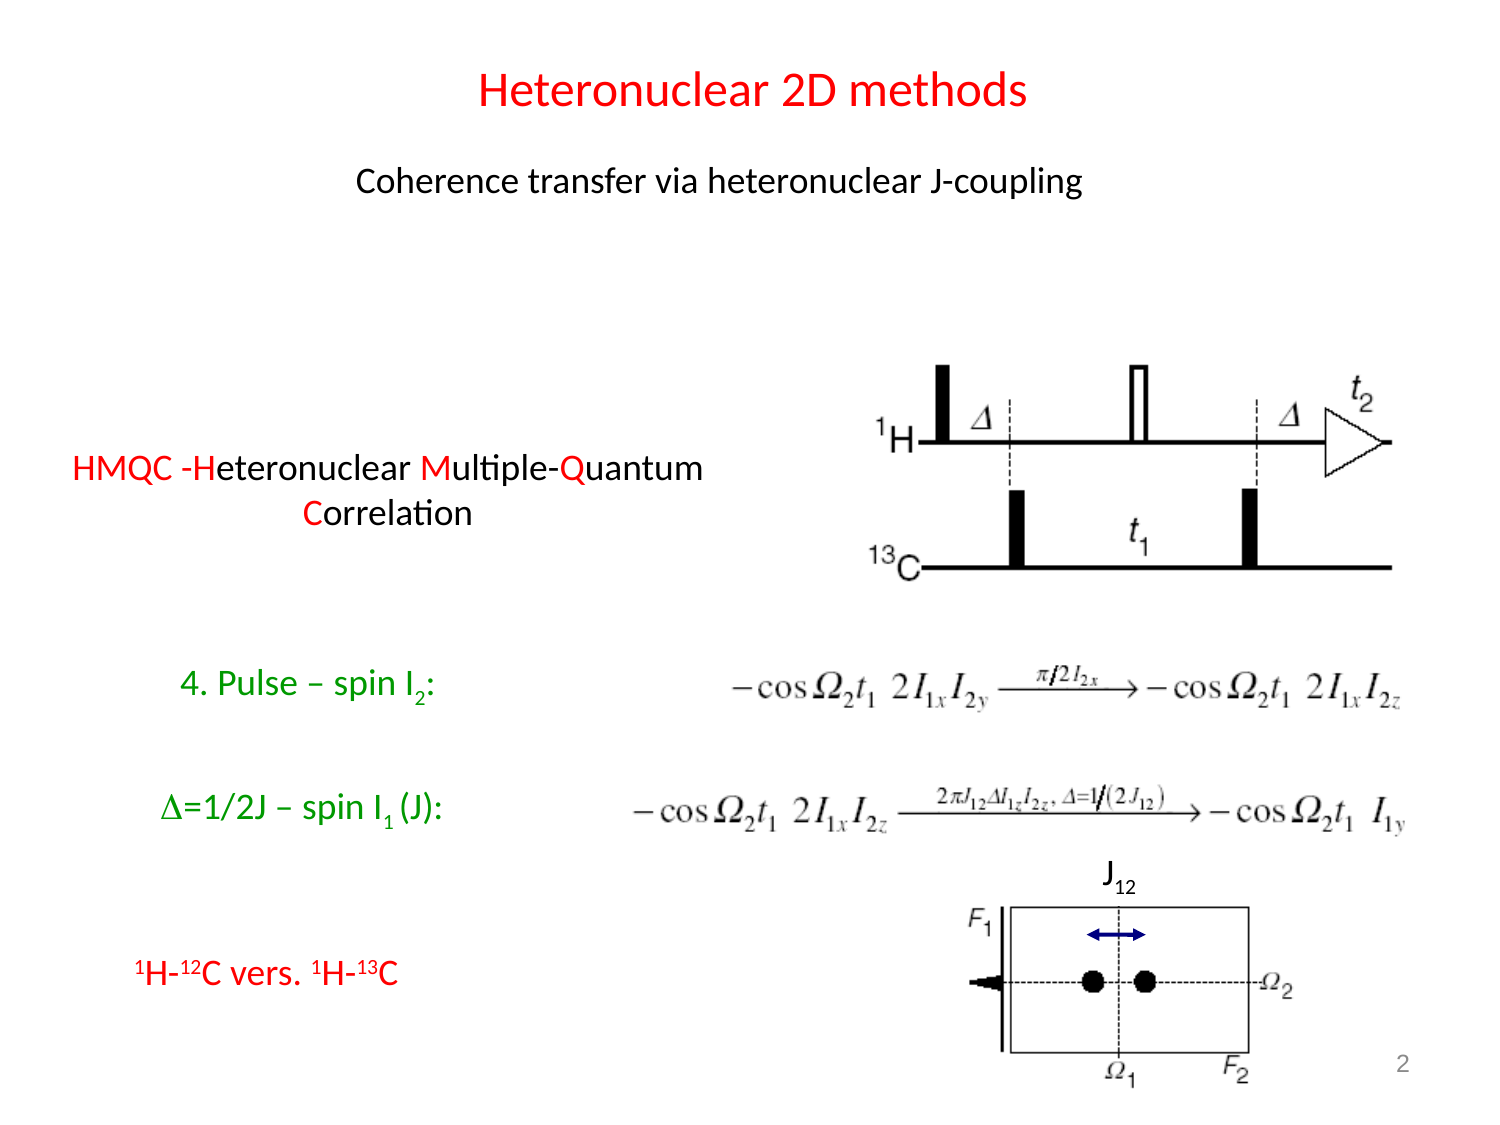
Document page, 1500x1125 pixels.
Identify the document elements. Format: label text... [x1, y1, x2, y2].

text_box 4. Pulse – spin I2: [165, 650, 500, 717]
picture [816, 300, 1448, 622]
text_box D=1/2J – spin I1 (J): [145, 774, 459, 841]
picture [572, 763, 1430, 1108]
text_box Heteronuclear 2D methods [277, 36, 1229, 136]
slide_number 2 [1323, 1025, 1425, 1100]
picture [696, 639, 1415, 734]
text_box 1H-12C vers. 1H-13C [119, 940, 414, 1001]
text_box Coherence transfer via heteronuclear J-coupling [341, 148, 1099, 209]
text_box HMQC -Heteronuclear Multiple-Quantum Correlation [57, 435, 719, 541]
